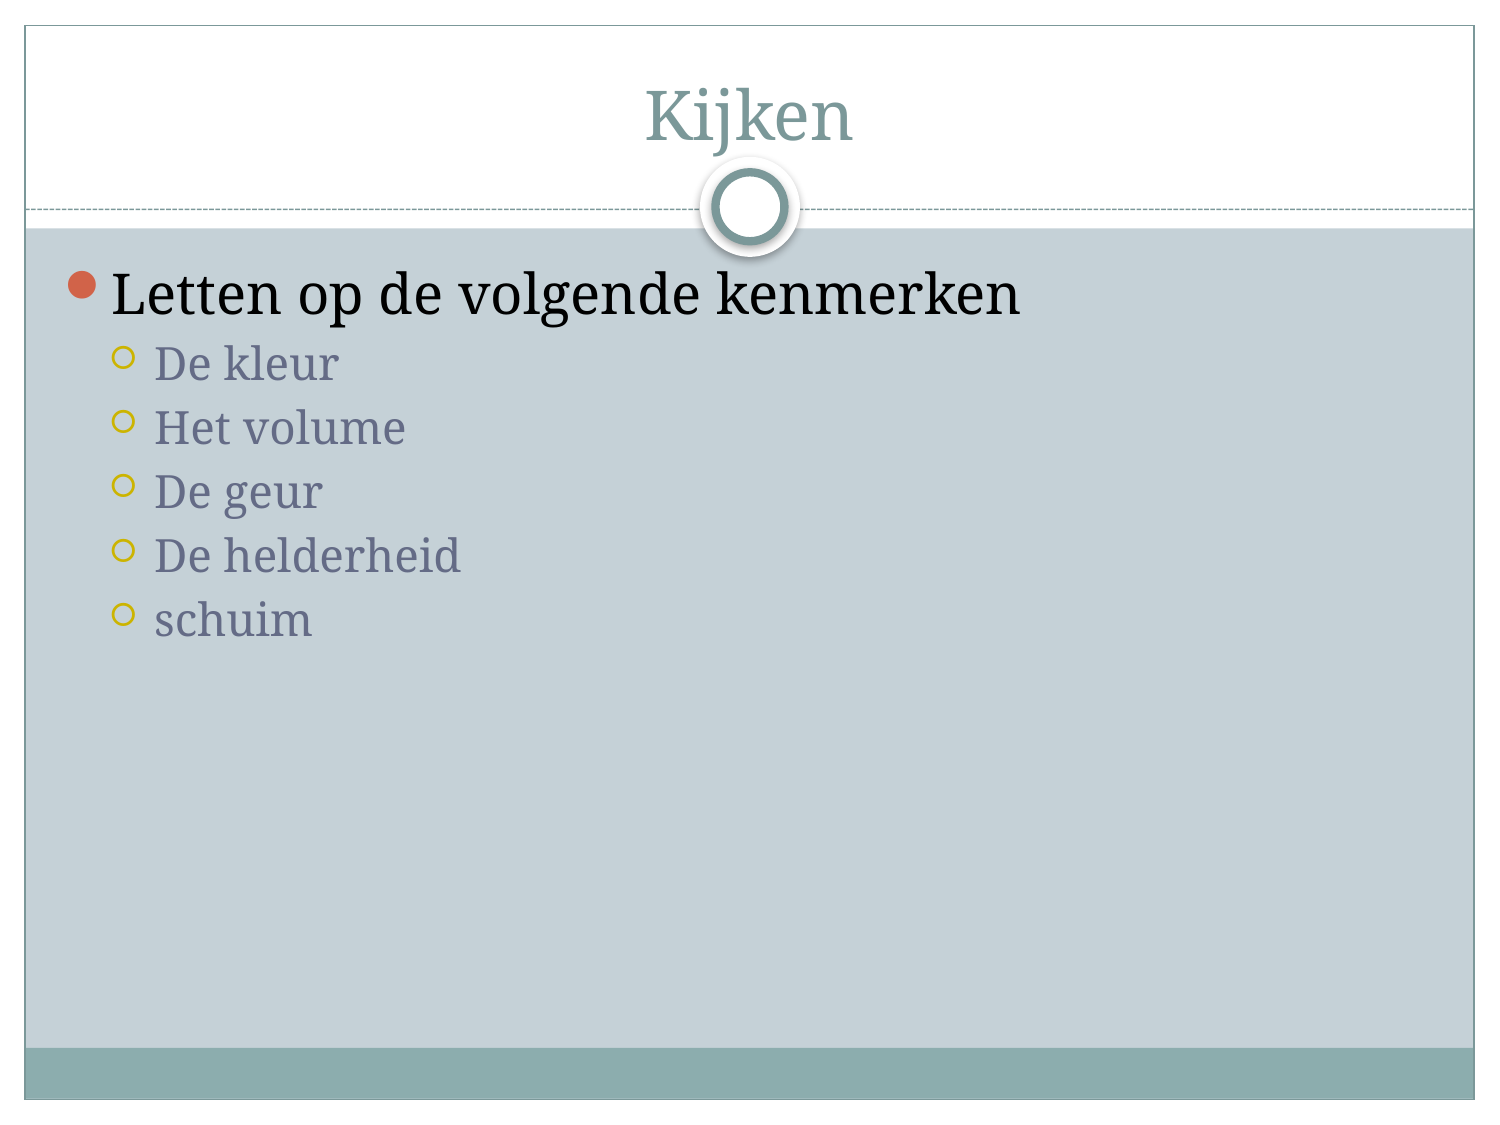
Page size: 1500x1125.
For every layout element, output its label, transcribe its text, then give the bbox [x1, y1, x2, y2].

list Letten op de volgende kenmerken De kleur Het volume De geur De helderheid schuim [49, 250, 1445, 1001]
title Kijken [49, 37, 1450, 162]
